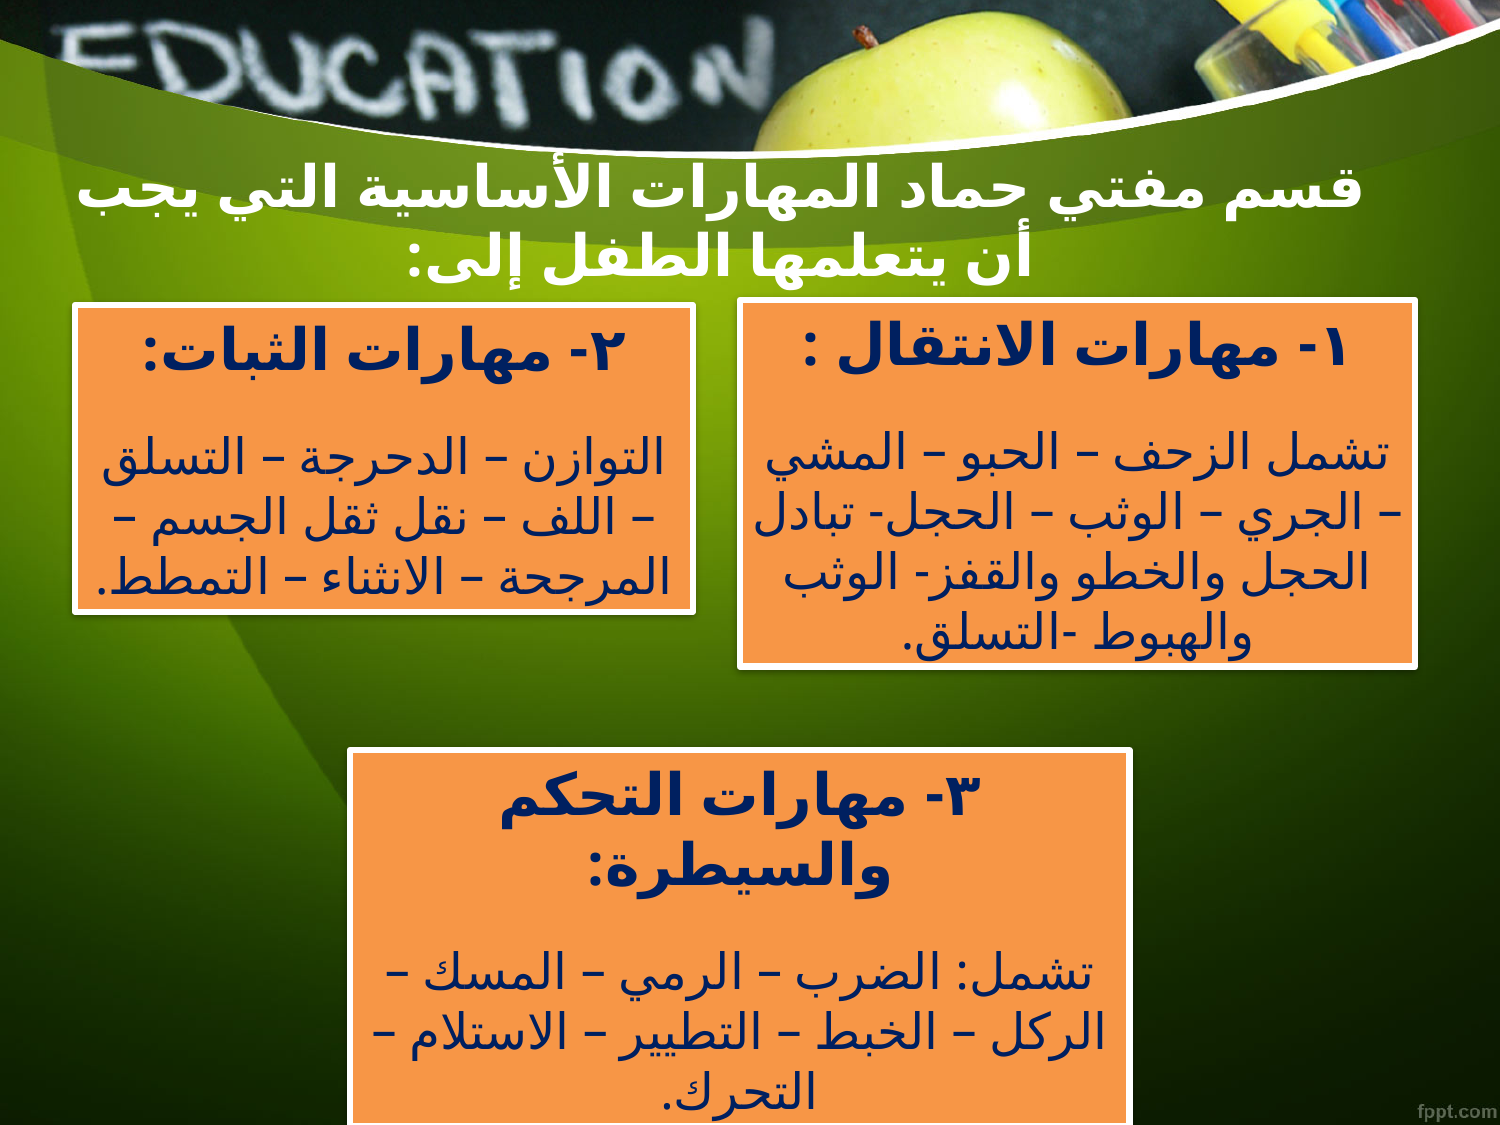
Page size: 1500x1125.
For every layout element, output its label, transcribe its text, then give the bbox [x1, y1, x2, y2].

text_box ٣- مهارات التحكم والسيطرة: تشمل: الضرب – الرمي – المسك –الركل – الخبط – التطيير – الاستلام – التحرك. [347, 747, 1133, 1125]
text_box ٢- مهارات الثبات: التوازن – الدحرجة – التسلق – اللف – نقل ثقل الجسم – المرجحة – الانثناء – التمطط. [72, 302, 696, 615]
text_box ١- مهارات الانتقال : تشمل الزحف – الحبو – المشي – الجري – الوثب – الحجل- تبادل الحجل والخطو والقفز- الوثب والهبوط -التسلق. [737, 297, 1418, 670]
title قسم مفتي حماد المهارات الأساسية التي يجب أن يتعلمها الطفل إلى: [45, 125, 1396, 313]
picture [0, 0, 1500, 1125]
